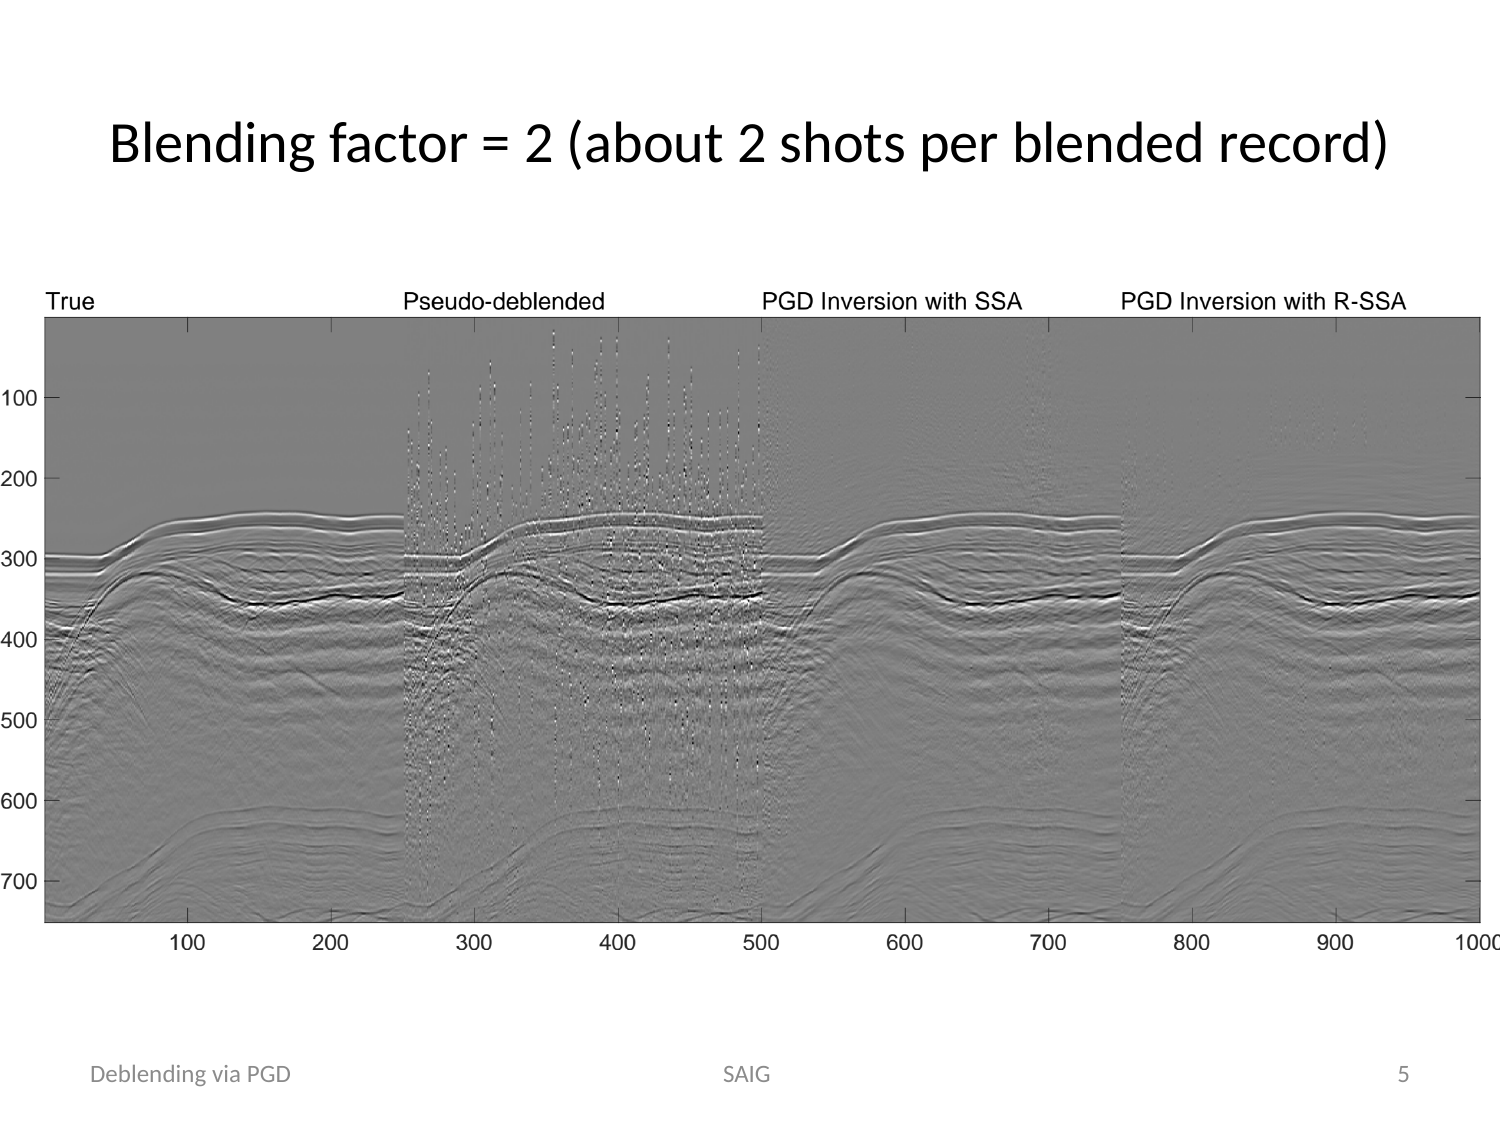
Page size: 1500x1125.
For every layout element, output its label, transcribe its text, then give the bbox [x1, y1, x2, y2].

footer SAIG [512, 1042, 988, 1103]
slide_number Deblending via PGD [75, 1042, 425, 1103]
title Blending factor = 2 (about 2 shots per blended record) [75, 45, 1425, 233]
picture [0, 291, 1500, 950]
slide_number 5 [1074, 1042, 1425, 1103]
